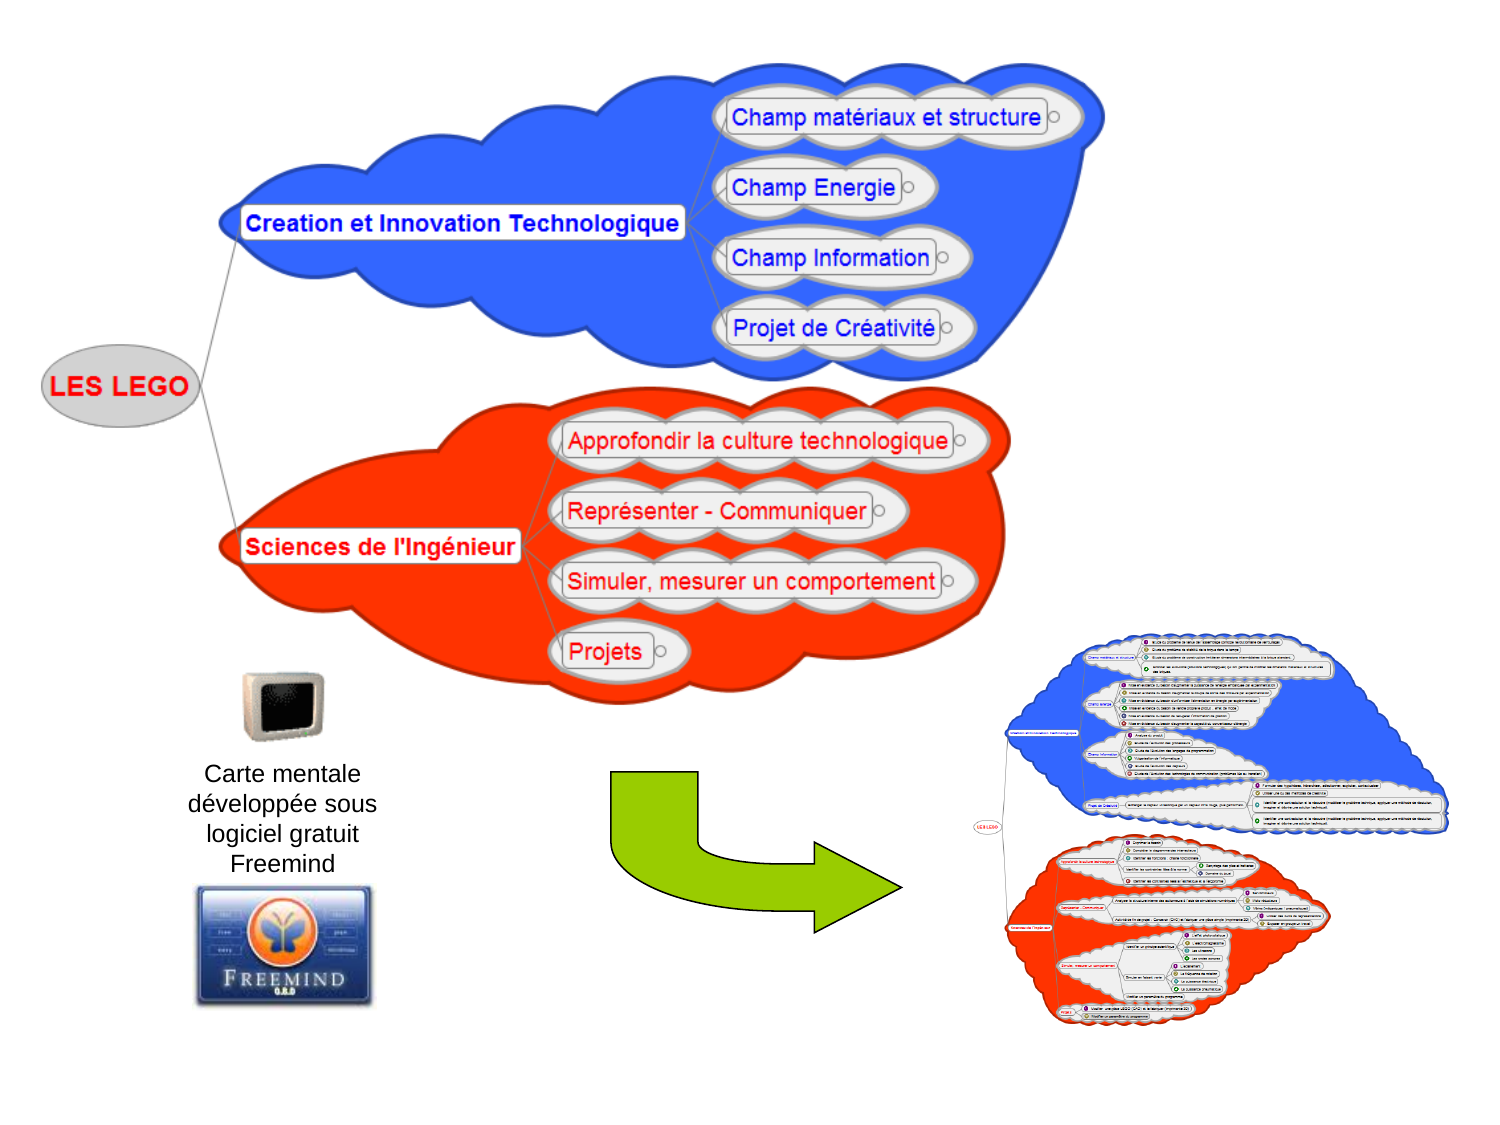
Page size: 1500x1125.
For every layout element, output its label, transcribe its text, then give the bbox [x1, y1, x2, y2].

picture [191, 883, 377, 1011]
text_box Carte mentale développée sous logiciel gratuit Freemind [142, 749, 424, 885]
picture [32, 58, 1452, 1029]
text_box [610, 771, 902, 933]
